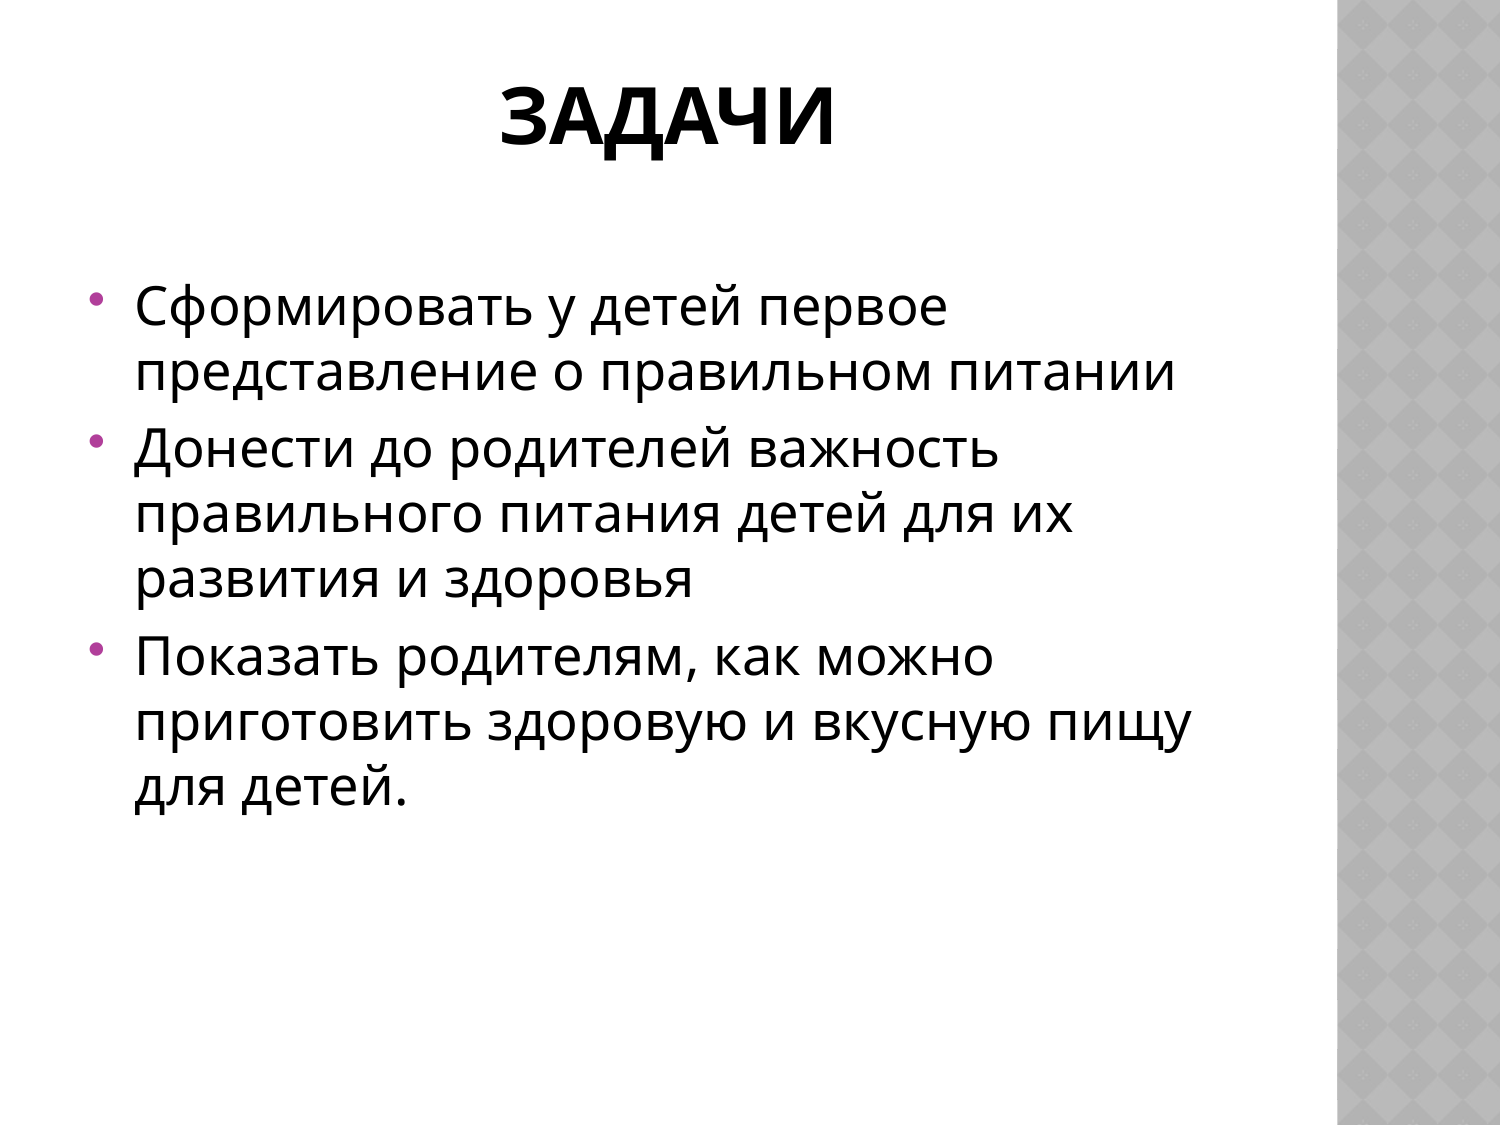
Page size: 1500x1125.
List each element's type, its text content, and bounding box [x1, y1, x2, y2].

list Сформировать у детей первое представление о правильном питании Донести до родителей важность правильного питания детей для их развития и здоровья Показать родителям, как можно приготовить здоровую и вкусную пищу для детей. [75, 264, 1263, 1059]
title задачи [75, 52, 1263, 161]
